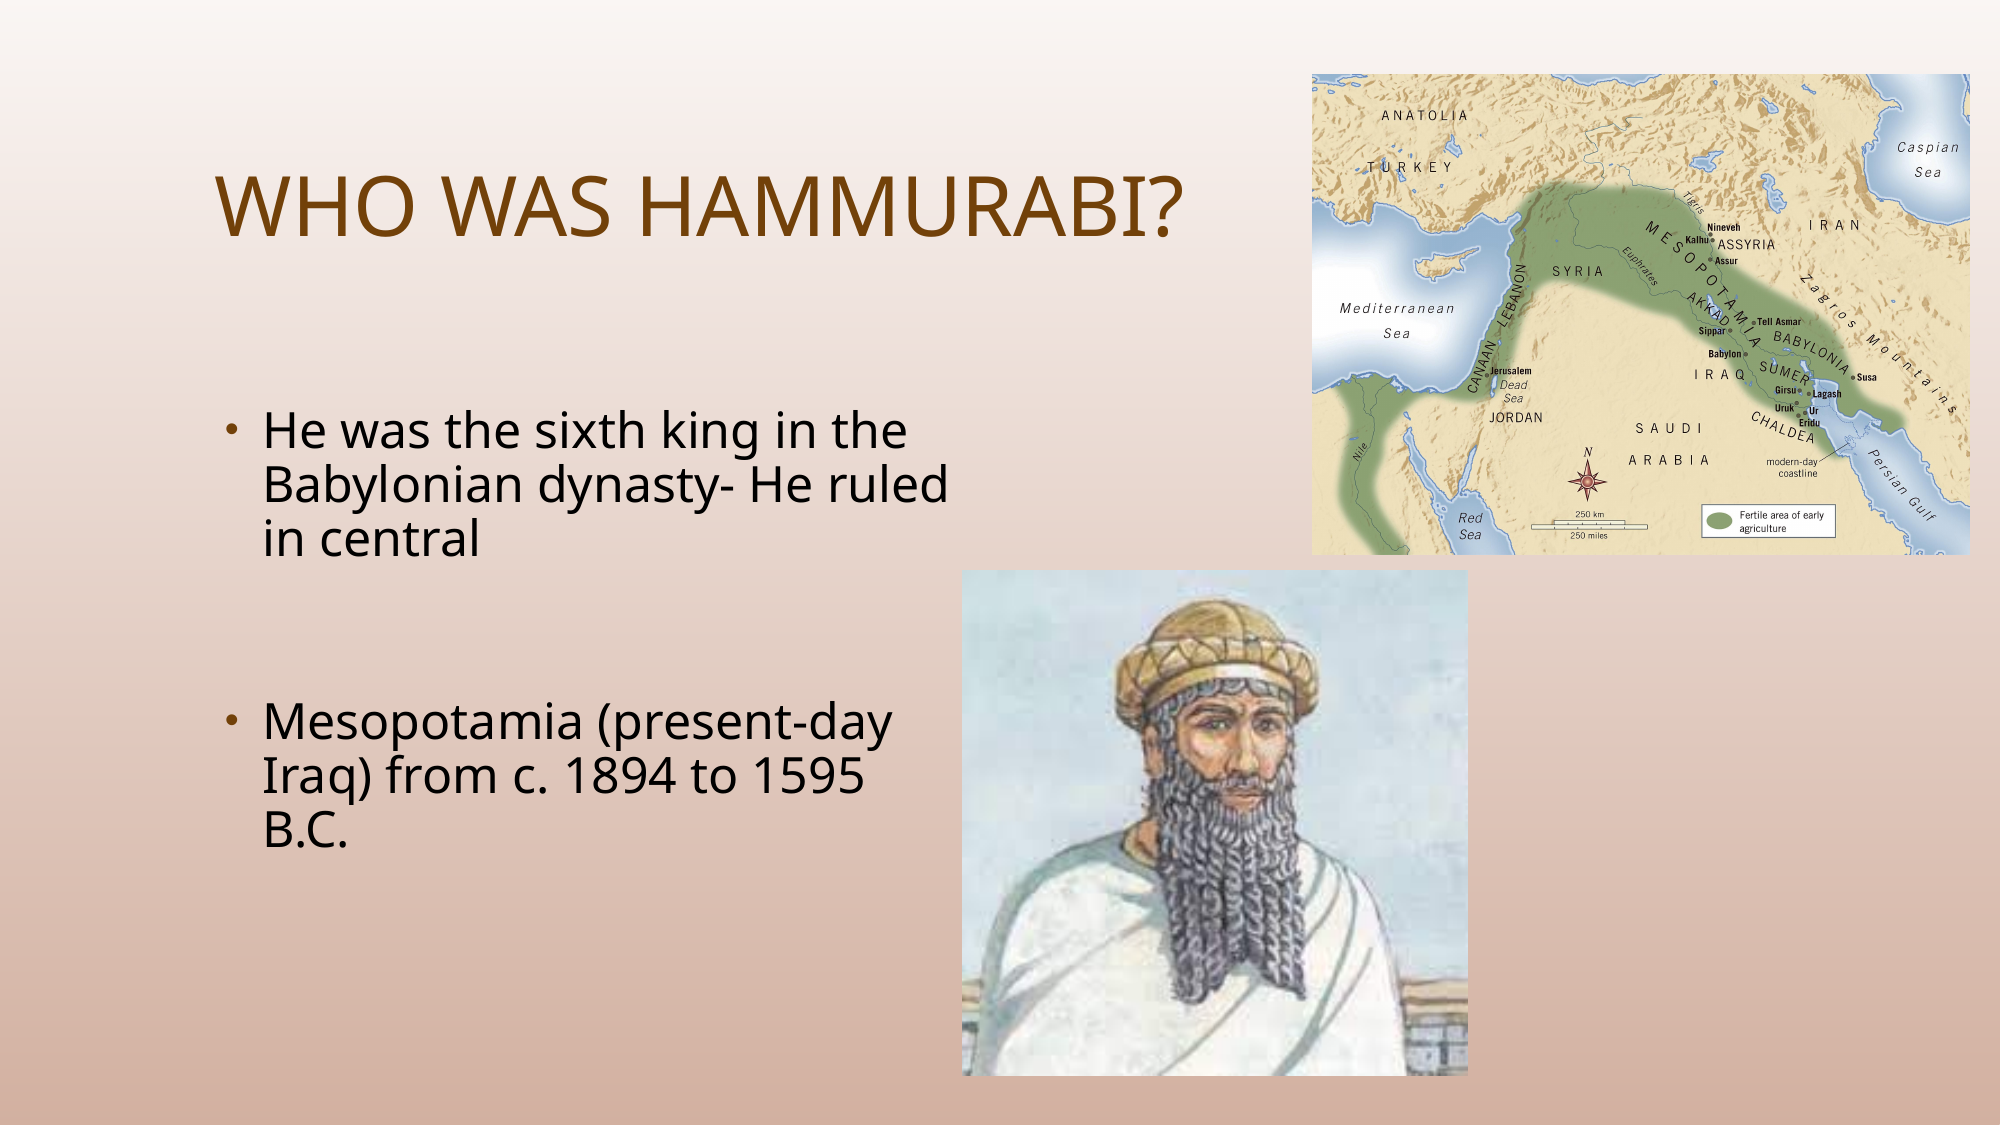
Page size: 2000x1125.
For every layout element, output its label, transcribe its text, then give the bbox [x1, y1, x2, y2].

title Who was Hammurabi? [199, 45, 1800, 263]
picture [962, 570, 1468, 1076]
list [1312, 74, 1970, 555]
list He was the sixth king in the Babylonian dynasty- He ruled in central Mesopotamia (present-day Iraq) from c. 1894 to 1595 B.C. [202, 299, 975, 1013]
